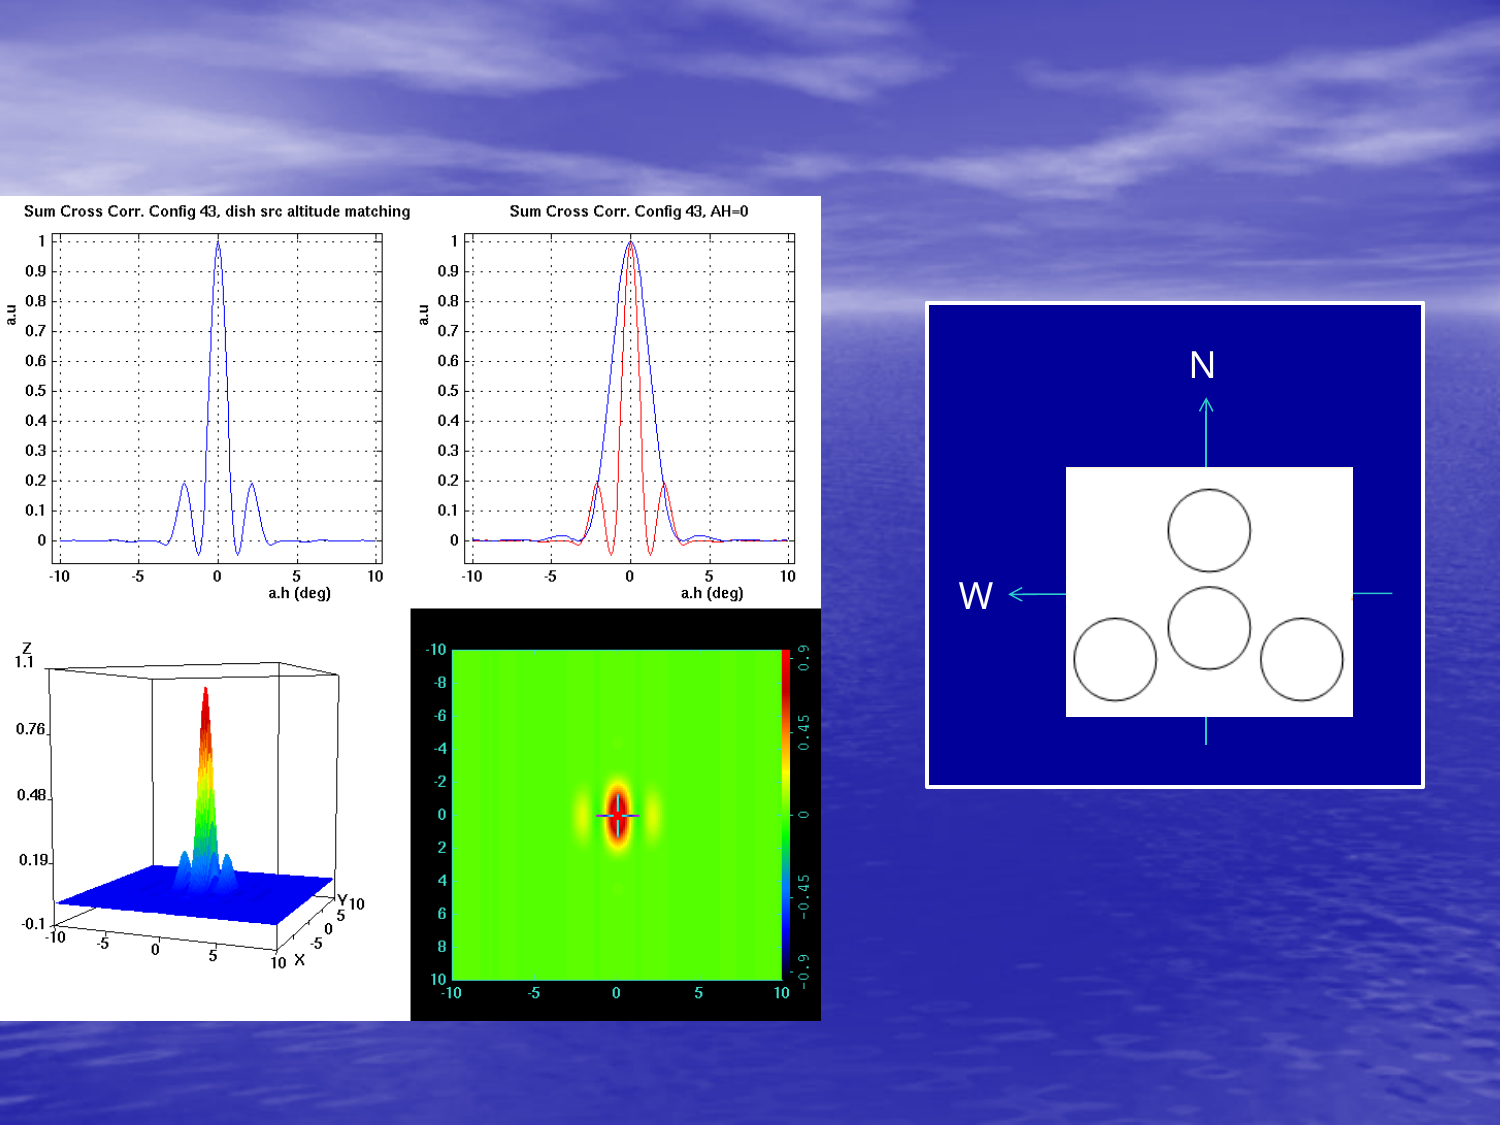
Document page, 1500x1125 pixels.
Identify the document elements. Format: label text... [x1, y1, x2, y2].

picture [0, 195, 822, 1022]
text_box [925, 301, 1425, 789]
text_box W [943, 564, 1009, 625]
text_box N [1173, 334, 1232, 394]
picture [1066, 467, 1353, 717]
